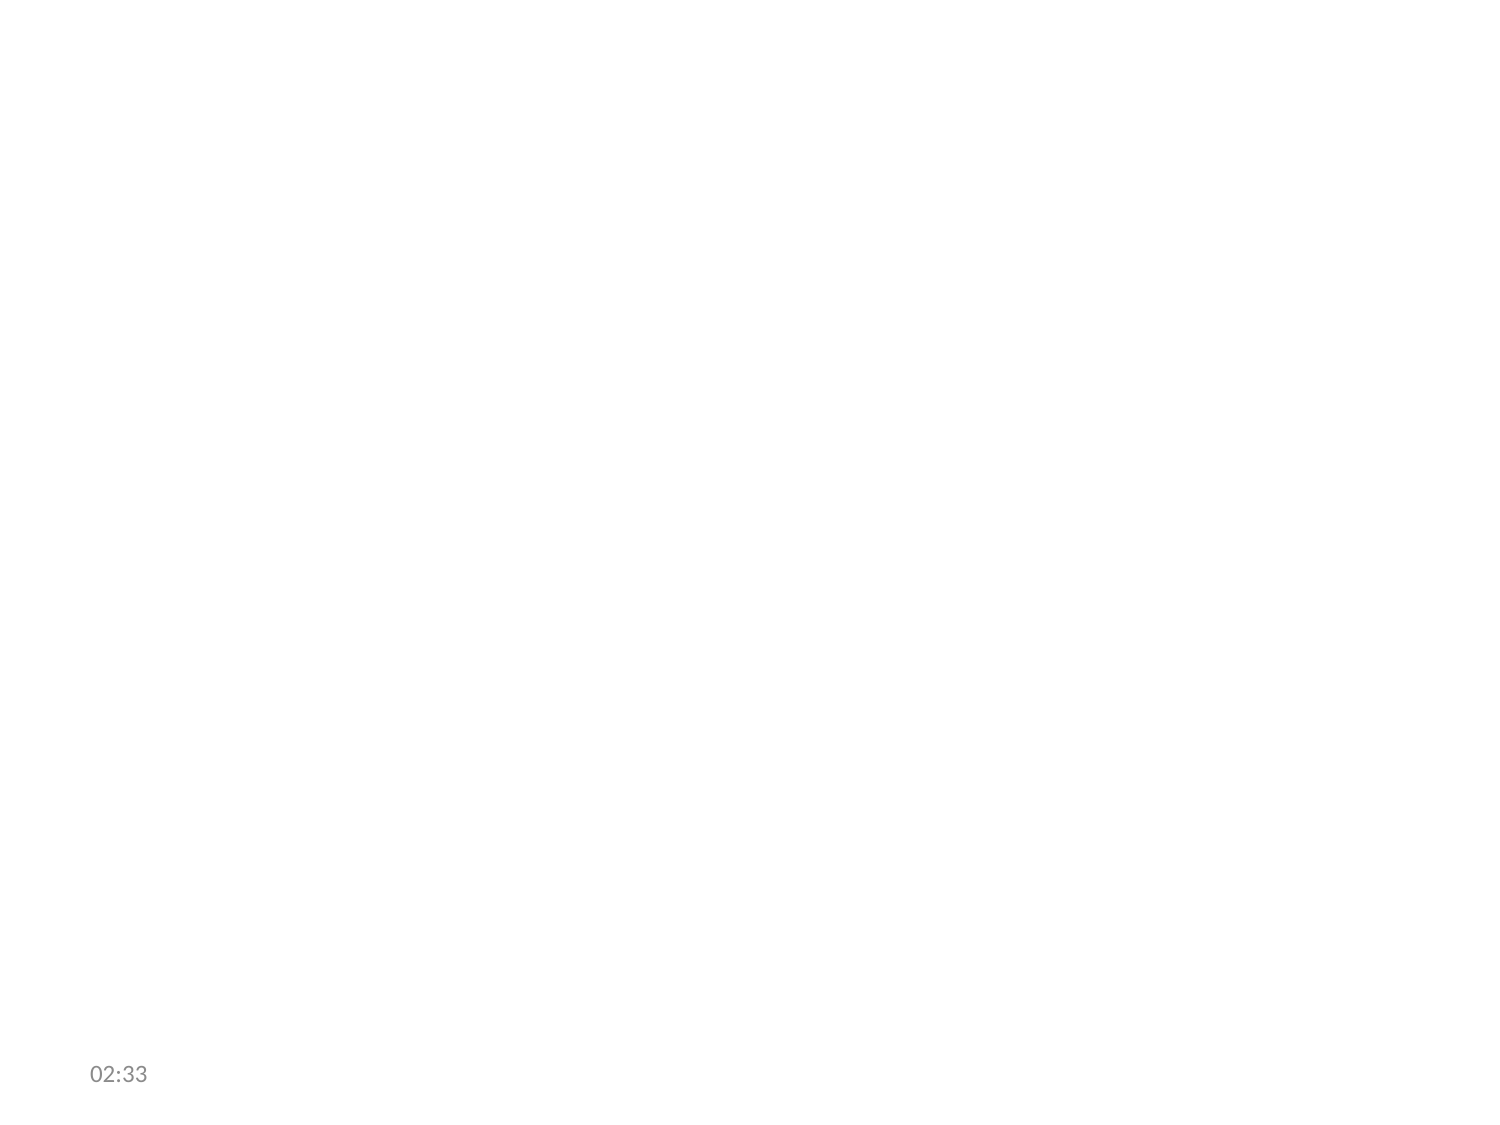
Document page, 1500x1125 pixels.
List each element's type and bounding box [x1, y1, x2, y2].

slide_number [75, 1042, 425, 1103]
